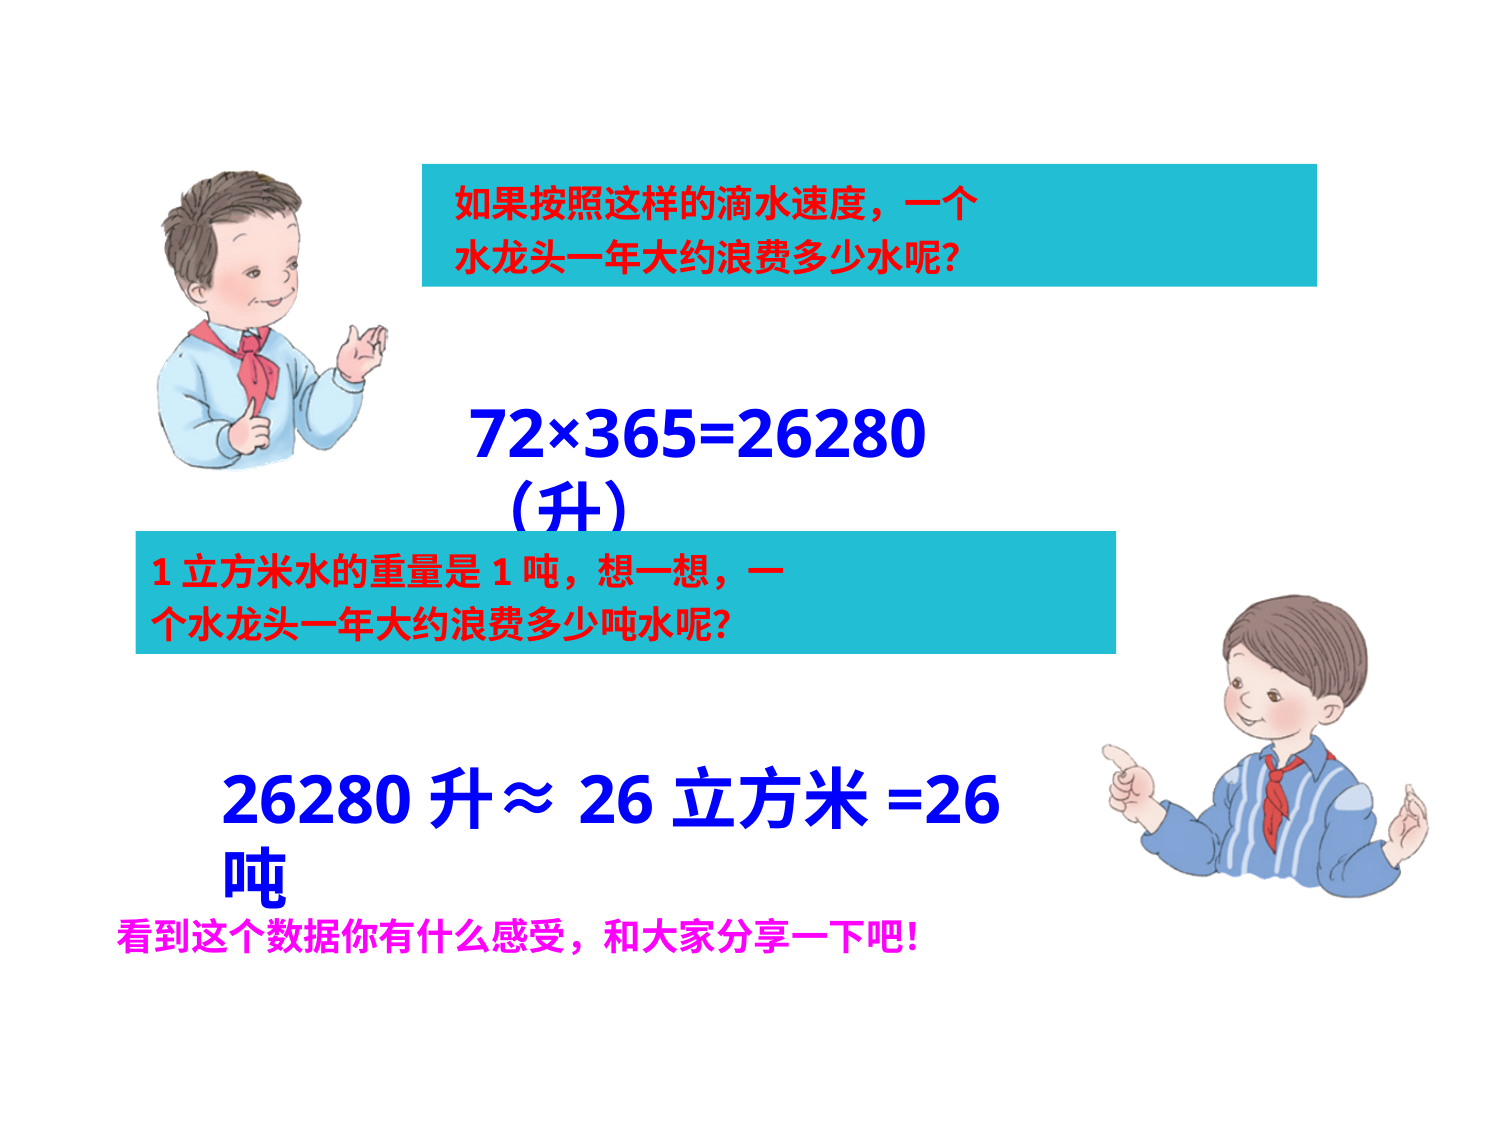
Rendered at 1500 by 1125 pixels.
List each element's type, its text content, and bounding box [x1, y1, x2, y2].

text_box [152, 160, 1318, 474]
text_box 72×365=26280（升） [454, 483, 1146, 527]
text_box 看到这个数据你有什么感受，和大家分享一下吧！ [75, 905, 1436, 965]
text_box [135, 530, 1436, 903]
